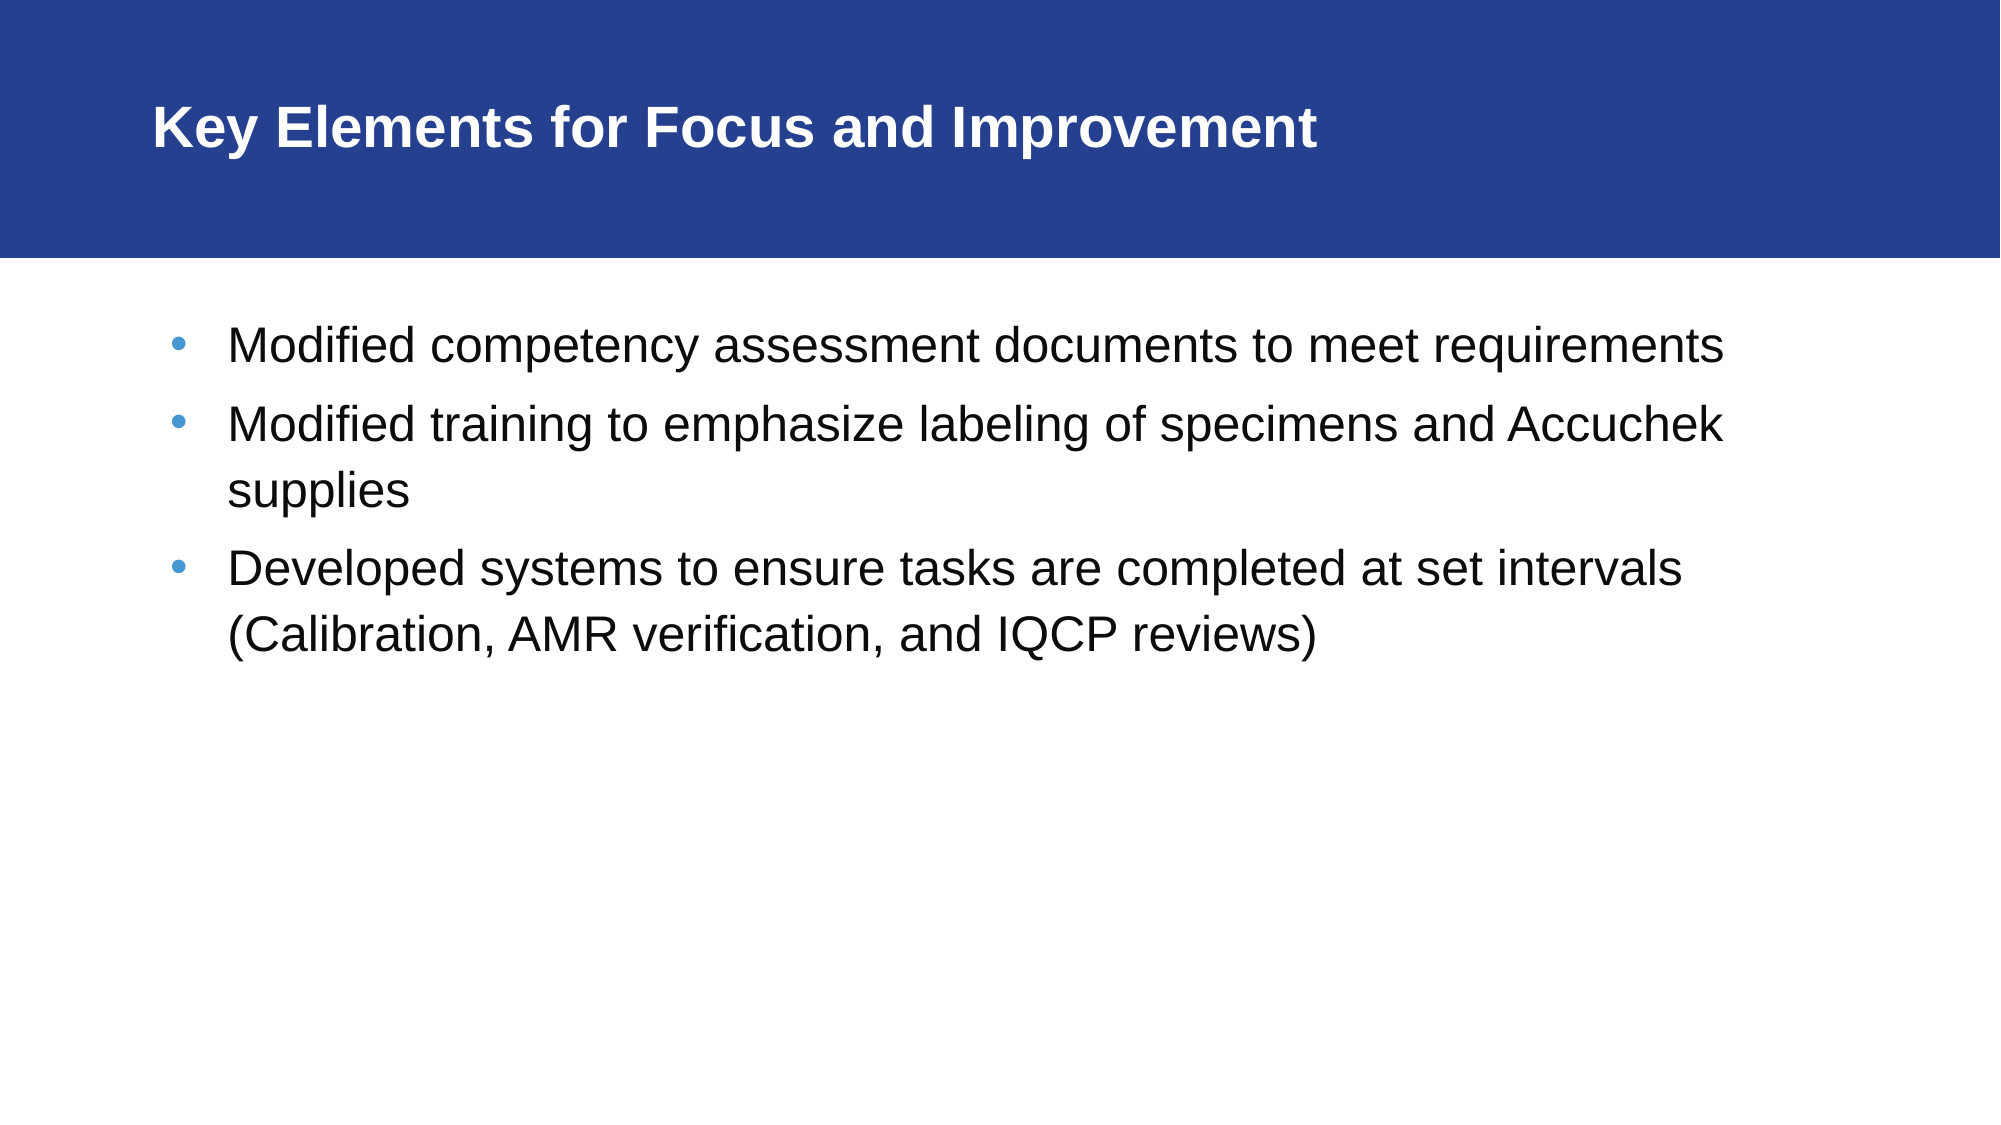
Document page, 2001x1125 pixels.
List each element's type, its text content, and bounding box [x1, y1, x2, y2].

list Modified competency assessment documents to meet requirements Modified training to emphasize labeling of specimens and Accuchek supplies Developed systems to ensure tasks are completed at set intervals (Calibration, AMR verification, and IQCP reviews) [137, 299, 1863, 1025]
title Key Elements for Focus and Improvement [137, 20, 1863, 238]
